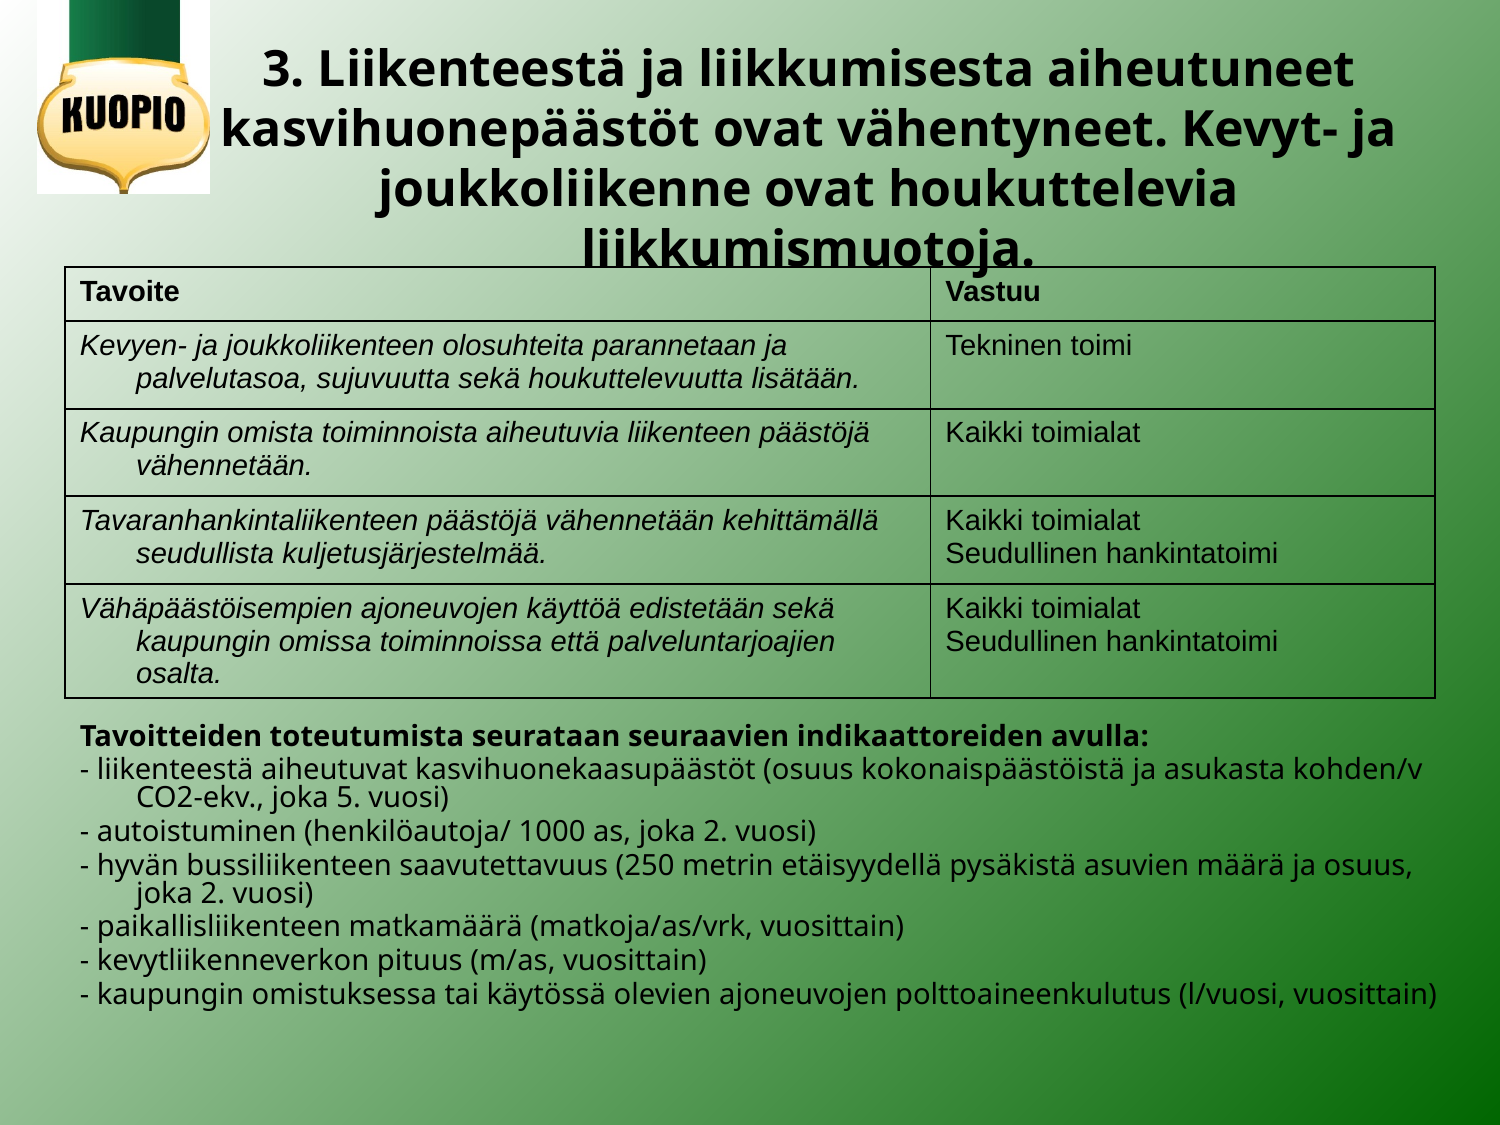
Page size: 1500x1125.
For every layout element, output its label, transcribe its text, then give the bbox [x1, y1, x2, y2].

picture [37, 0, 210, 194]
table_cell Kaikki toimialat [931, 410, 1434, 495]
table_cell Kaikki toimialat Seudullinen hankintatoimi [931, 585, 1434, 697]
table_header Vastuu [931, 268, 1434, 320]
table_cell Kevyen- ja joukkoliikenteen olosuhteita parannetaan ja palvelutasoa, sujuvuutta sekä houkuttelevuutta lisätään. [66, 322, 930, 408]
title 3. Liikenteestä ja liikkumisesta aiheutuneet kasvihuonepäästöt ovat vähentyneet. Kevyt- ja joukkoliikenne ovat houkuttelevia liikkumismuotoja. [147, 62, 1471, 251]
table_cell Kaikki toimialat Seudullinen hankintatoimi [931, 497, 1434, 583]
table_cell Tekninen toimi [931, 322, 1434, 408]
table_cell Kaupungin omista toiminnoista aiheutuvia liikenteen päästöjä vähennetään. [66, 410, 930, 495]
table_cell Vähäpäästöisempien ajoneuvojen käyttöä edistetään sekä kaupungin omissa toiminnoissa että palveluntarjoajien osalta. [66, 585, 930, 697]
table_cell Tavaranhankintaliikenteen päästöjä vähennetään kehittämällä seudullista kuljetusjärjestelmää. [66, 497, 930, 583]
list Tavoitteiden toteutumista seurataan seuraavien indikaattoreiden avulla: - liikenteestä aiheutuvat kasvihuonekaasupäästöt (osuus kokonaispäästöistä ja asukasta kohden/v CO2-ekv., joka 5. vuosi) - autoistuminen (henkilöautoja/ 1000 as, joka 2. vuosi) - hyvän bussiliikenteen saavutettavuus (250 metrin etäisyydellä pysäkistä asuvien määrä ja osuus, joka 2. vuosi) - paikallisliikenteen matkamäärä (matkoja/as/vrk, vuosittain) - kevytliikenneverkon pituus (m/as, vuosittain) - kaupungin omistuksessa tai käytössä olevien ajoneuvojen polttoaineenkulutus (l/vuosi, vuosittain) [64, 715, 1471, 1095]
table_header Tavoite [66, 268, 930, 320]
